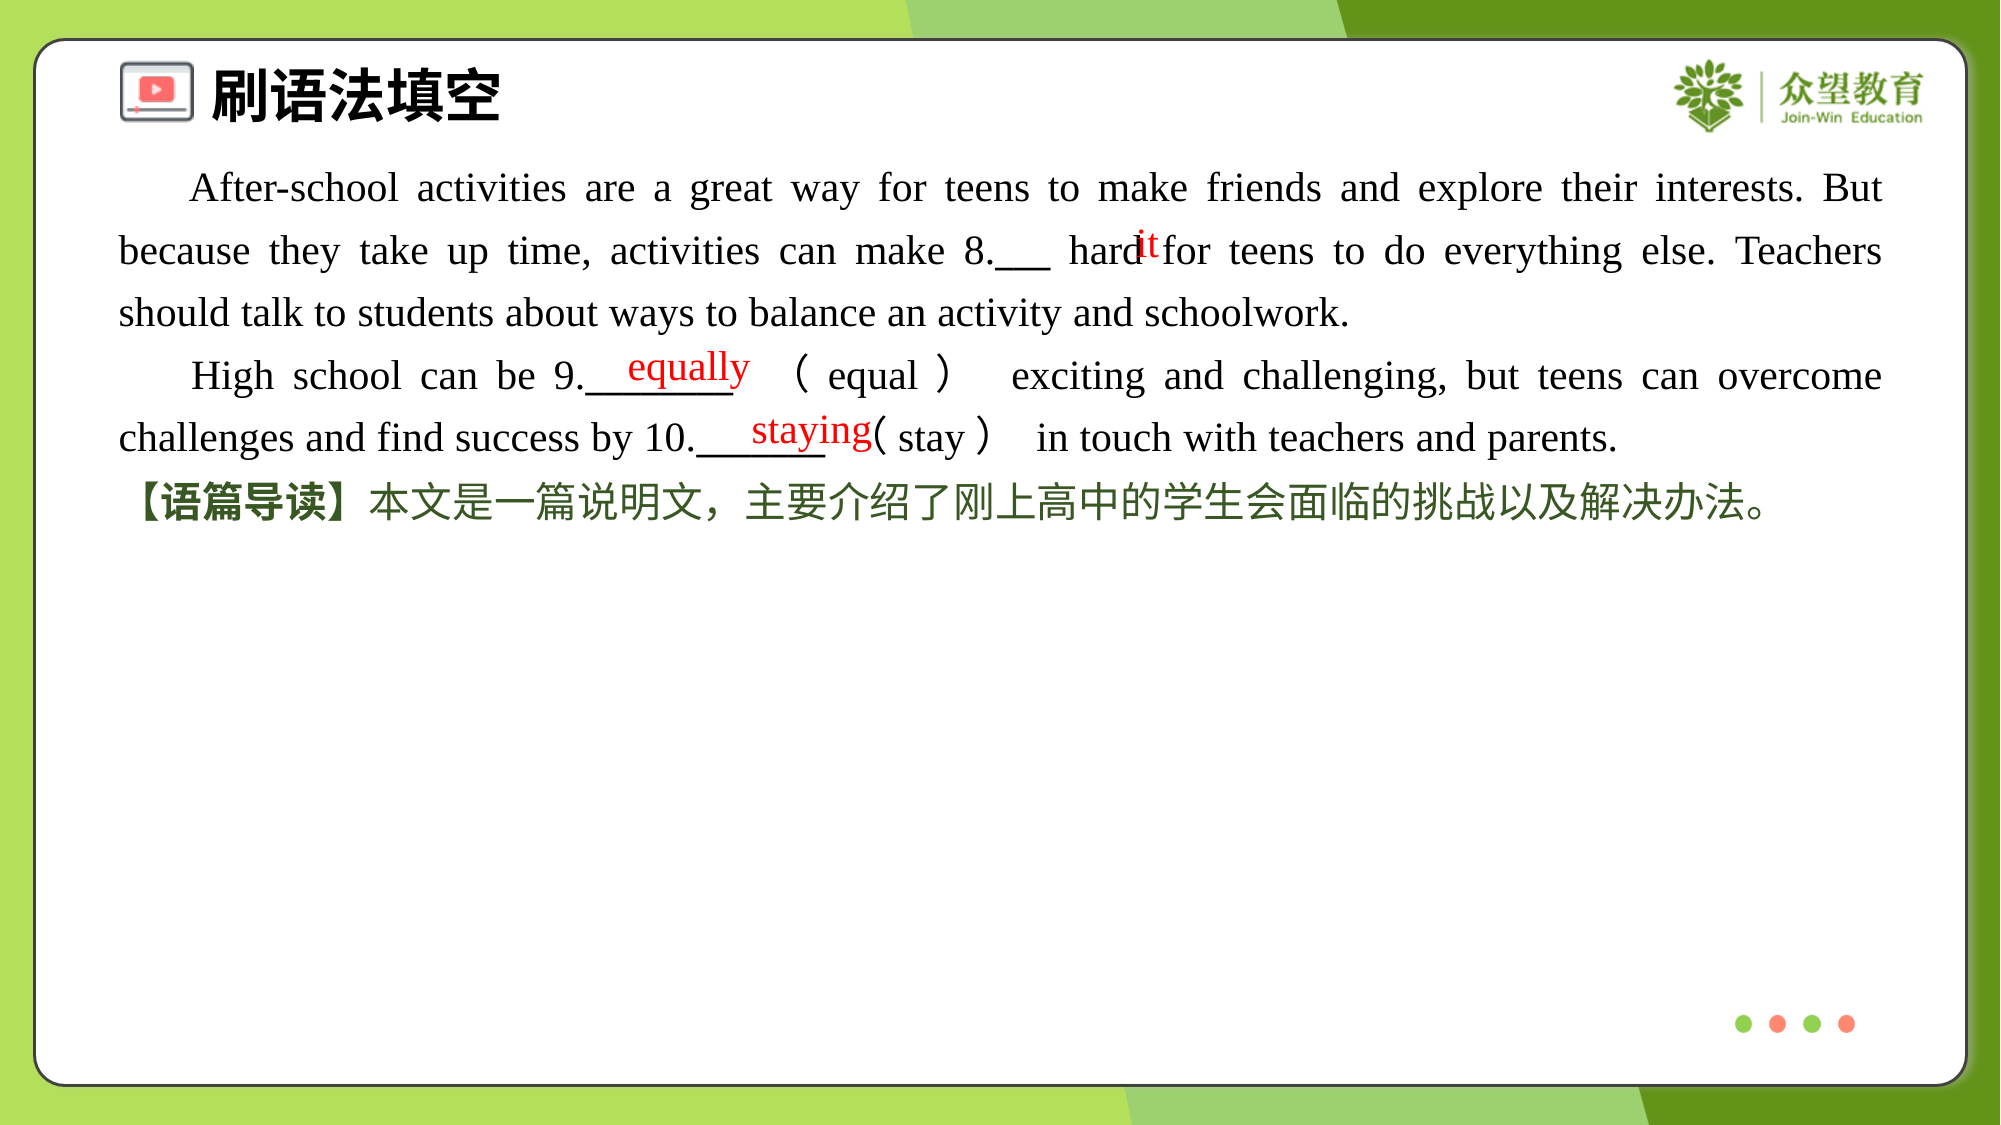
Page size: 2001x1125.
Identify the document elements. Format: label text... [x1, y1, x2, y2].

text_box After-school activities are a great way for teens to make friends and explore their interests. But because they take up time, activities can make 8.___ hard for teens to do everything else. Teachers should talk to students about ways to balance an activity and schoolwork. High school can be 9.________ （equal） exciting and challenging, but teens can overcome challenges and find success by 10._______ （stay） in touch with teachers and parents. [118, 147, 1883, 461]
picture [0, 0, 2000, 1125]
text_box 【语篇导读】本文是一篇说明文，主要介绍了刚上高中的学生会面临的挑战以及解决办法。 [118, 463, 1883, 527]
text_box staying [736, 389, 888, 452]
text_box equally [612, 326, 766, 390]
text_box it [1120, 203, 1174, 267]
